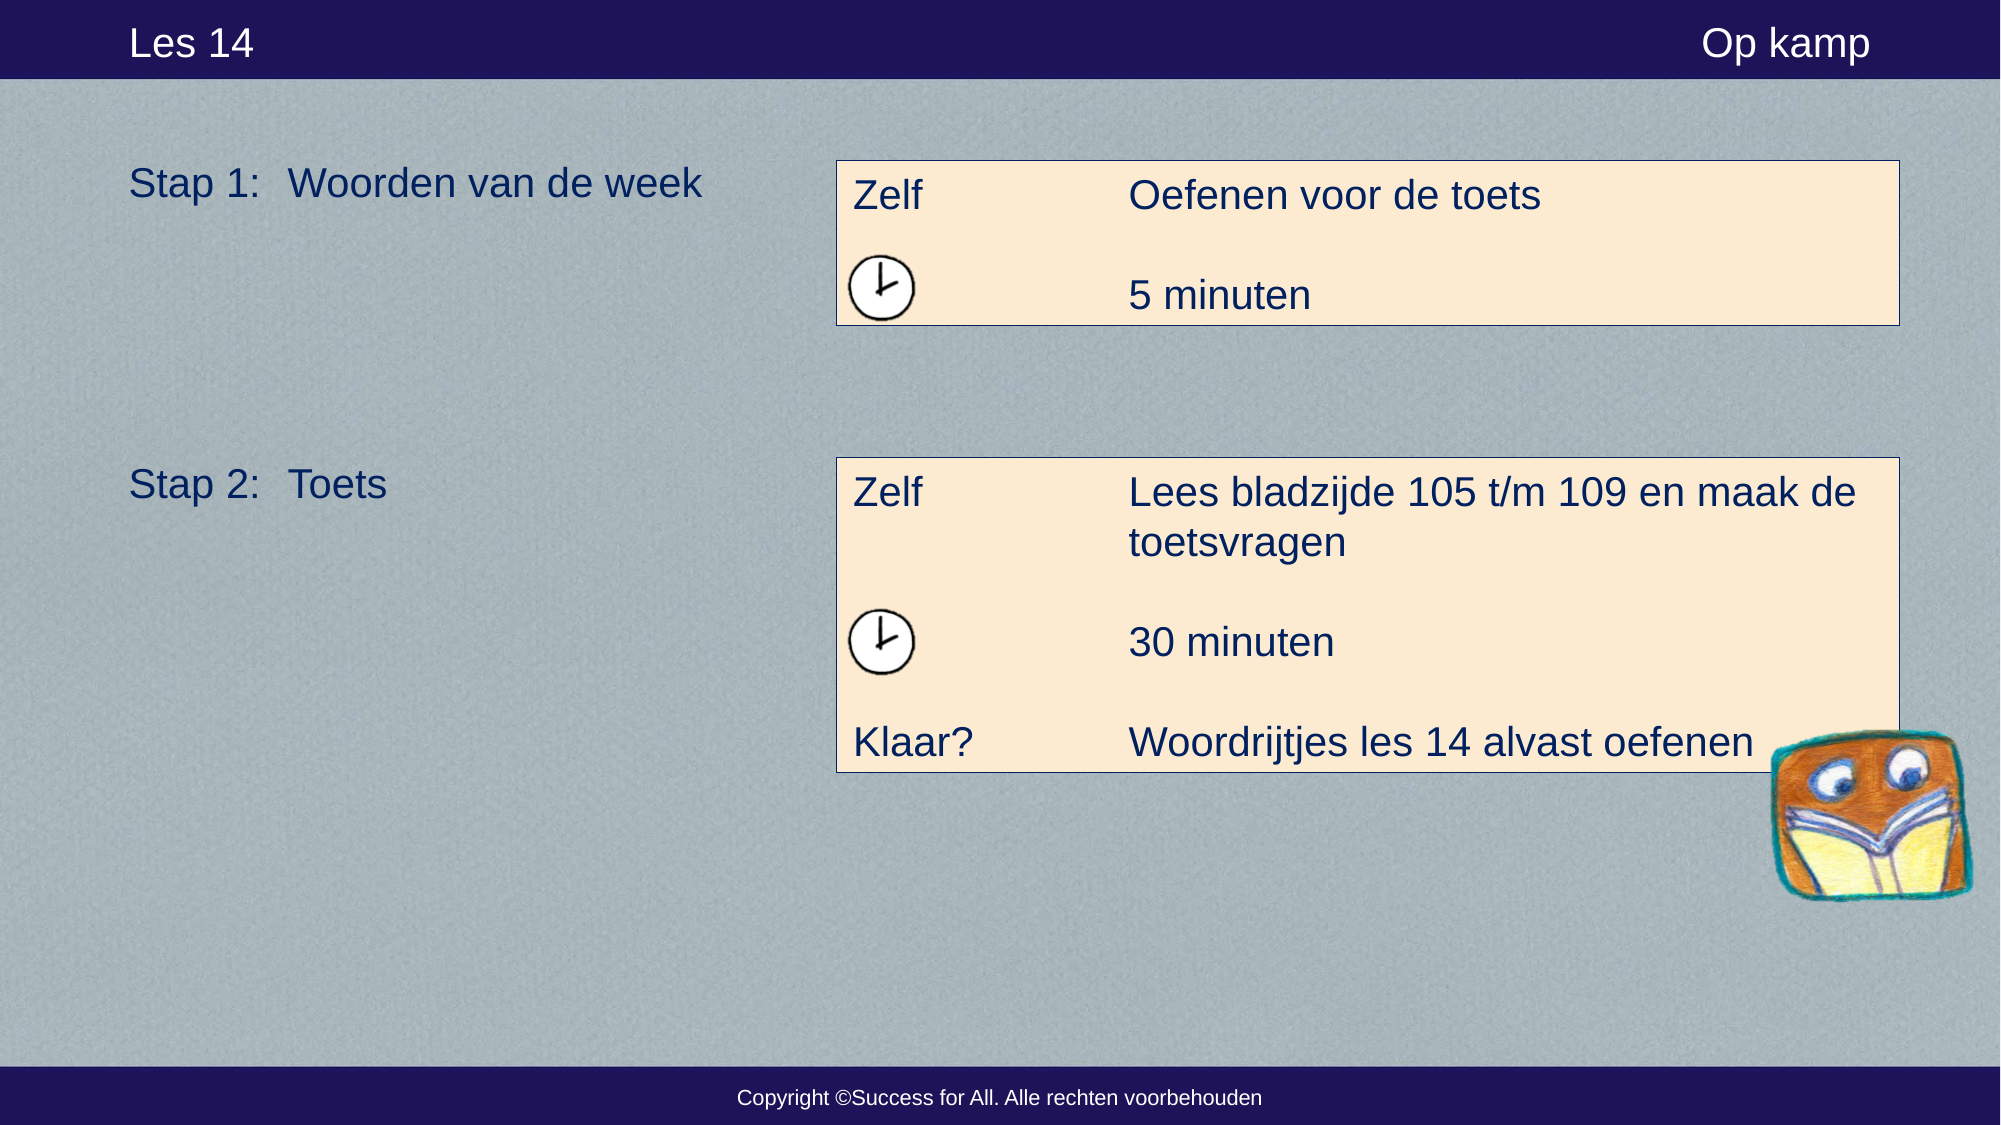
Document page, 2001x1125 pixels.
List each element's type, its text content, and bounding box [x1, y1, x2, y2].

text_box Op kamp [999, 8, 1886, 73]
text_box Zelf Oefenen voor de toets 5 minuten [836, 160, 1900, 326]
text_box Les 14 [114, 8, 354, 73]
text_box Stap 1: Woorden van de week Stap 2: Toets [114, 148, 907, 564]
text_box Copyright ©Success for All. Alle rechten voorbehouden [0, 1076, 2000, 1125]
text_box Zelf Lees bladzijde 105 t/m 109 en maak de toetsvragen 30 minuten Klaar? Woordrijtjes les 14 alvast oefenen [836, 457, 1900, 773]
picture [0, 0, 2001, 1125]
